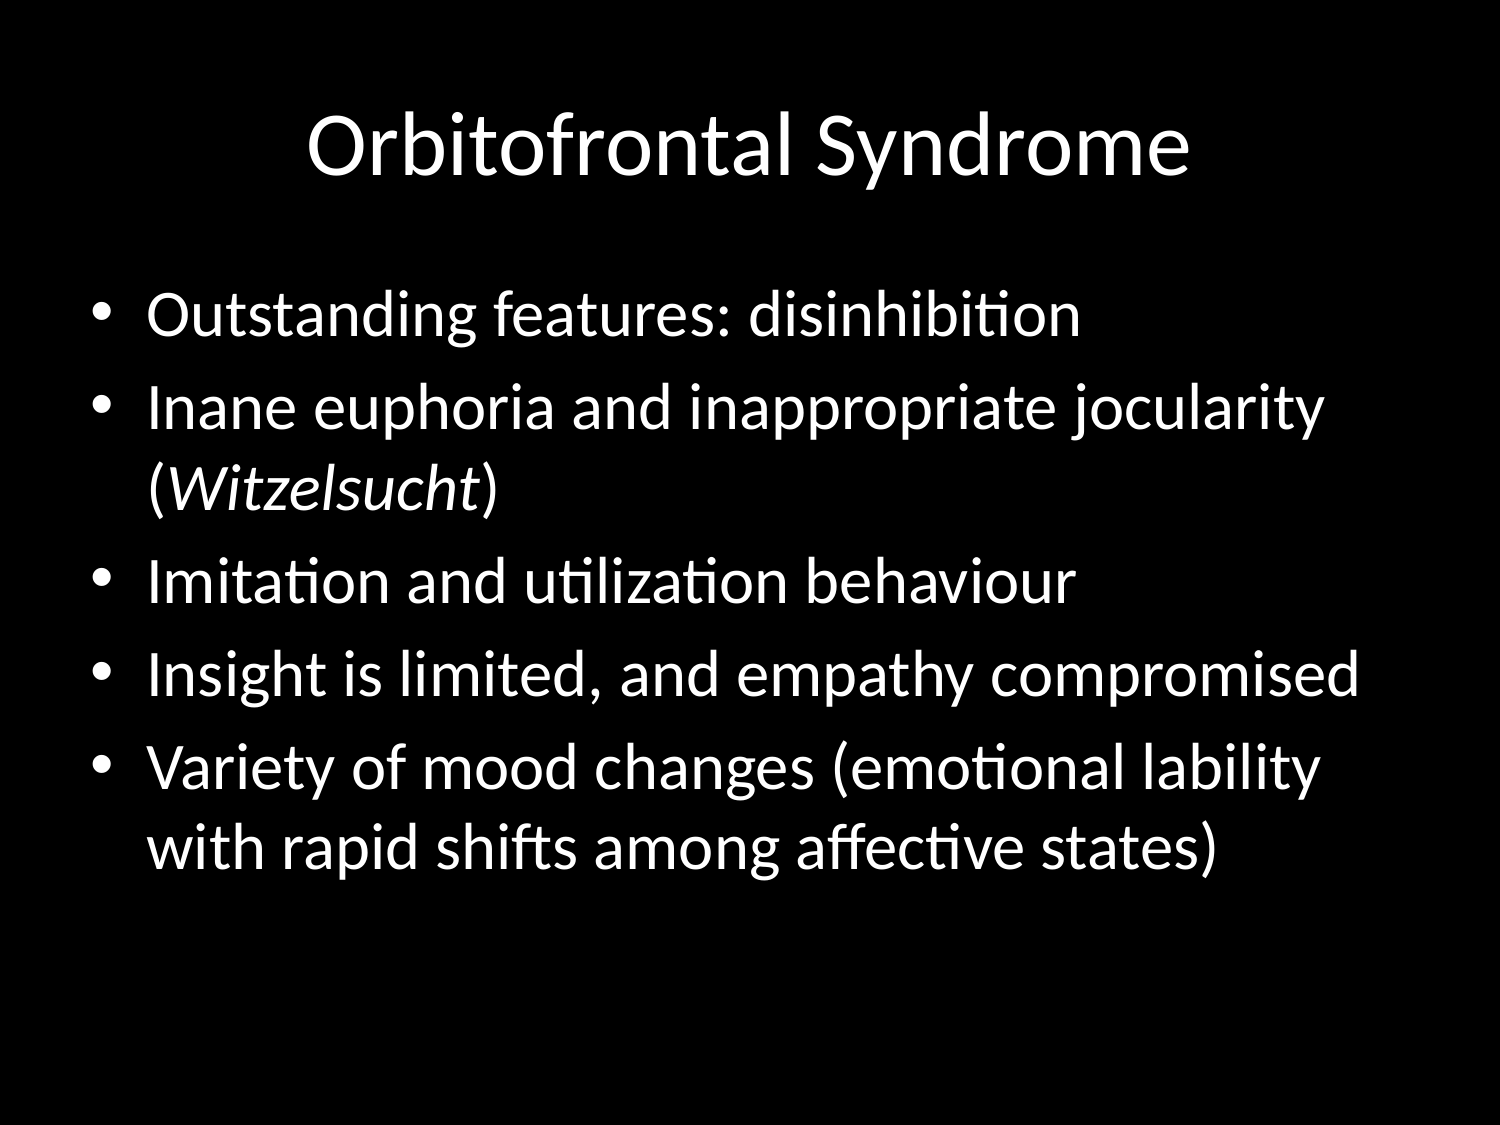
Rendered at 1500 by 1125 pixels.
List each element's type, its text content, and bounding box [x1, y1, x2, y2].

title Orbitofrontal Syndrome [75, 45, 1425, 233]
list Outstanding features: disinhibition Inane euphoria and inappropriate jocularity (Witzelsucht) Imitation and utilization behaviour Insight is limited, and empathy compromised Variety of mood changes (emotional lability with rapid shifts among affective states) [75, 262, 1425, 1005]
